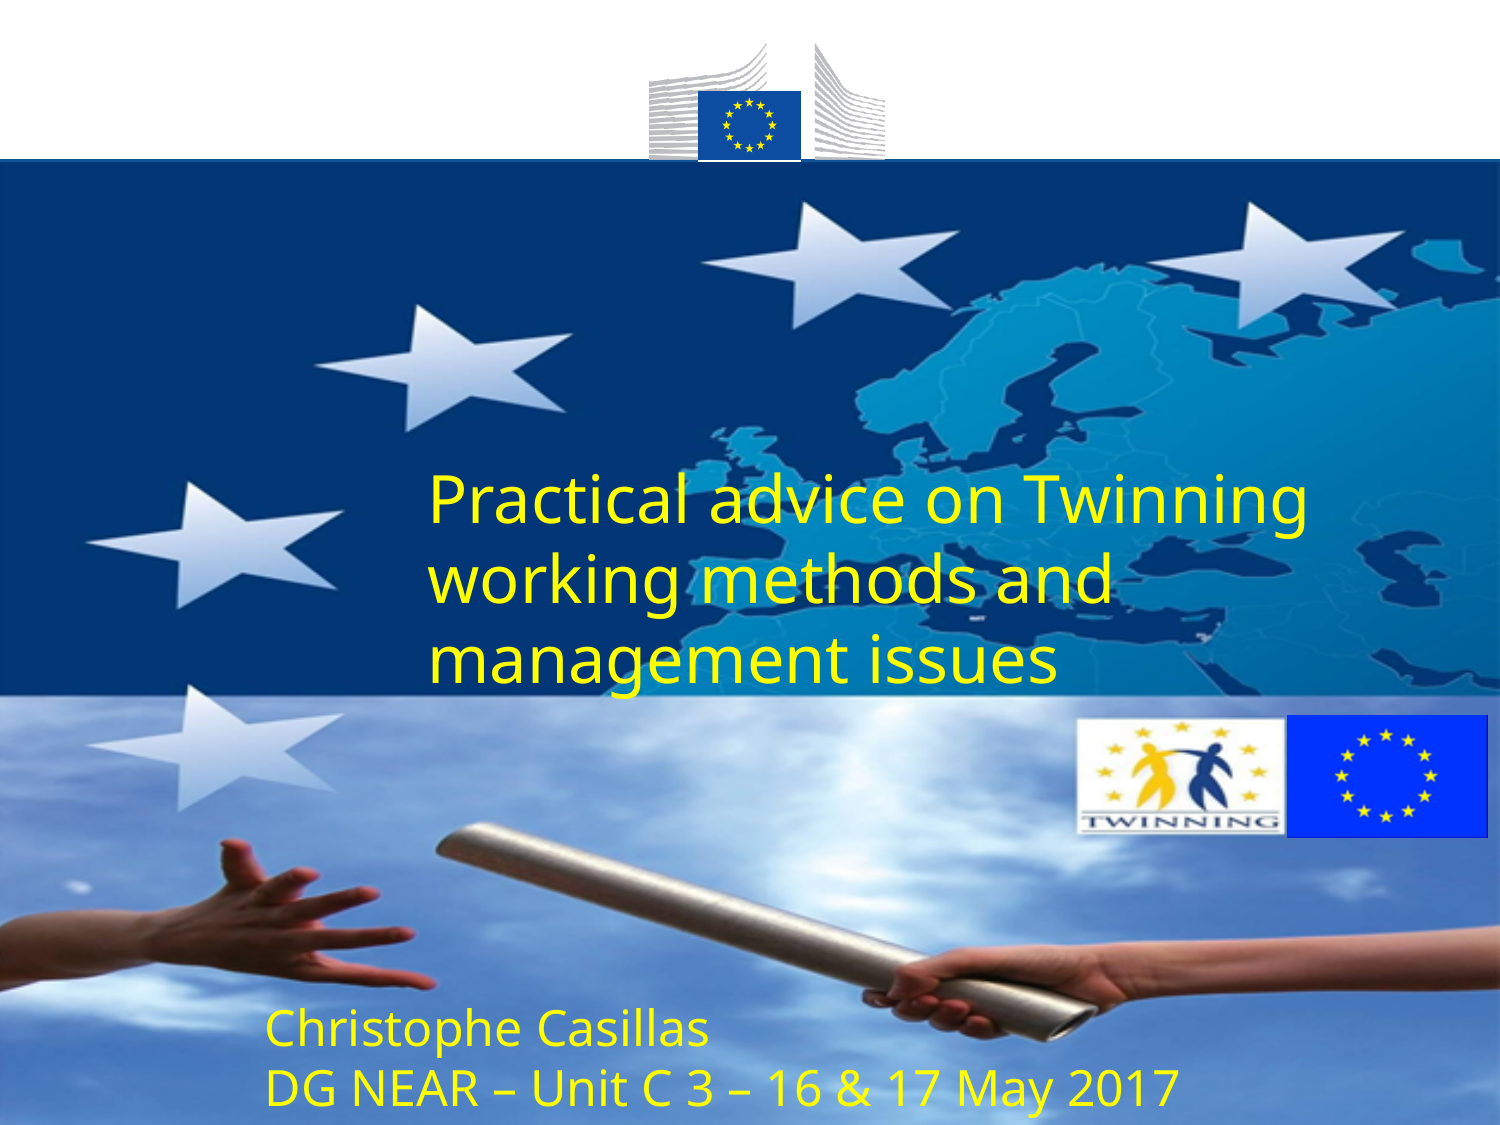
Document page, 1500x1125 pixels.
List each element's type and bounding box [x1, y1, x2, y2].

picture [1176, 487, 1205, 522]
picture [1134, 487, 1163, 522]
picture [1217, 488, 1222, 522]
picture [873, 487, 903, 523]
picture [1270, 487, 1304, 541]
picture [971, 487, 1000, 522]
picture [1117, 488, 1122, 522]
picture [1024, 476, 1059, 522]
picture [1234, 487, 1263, 522]
picture [928, 487, 960, 523]
picture [1061, 488, 1110, 522]
picture [0, 162, 1500, 1125]
